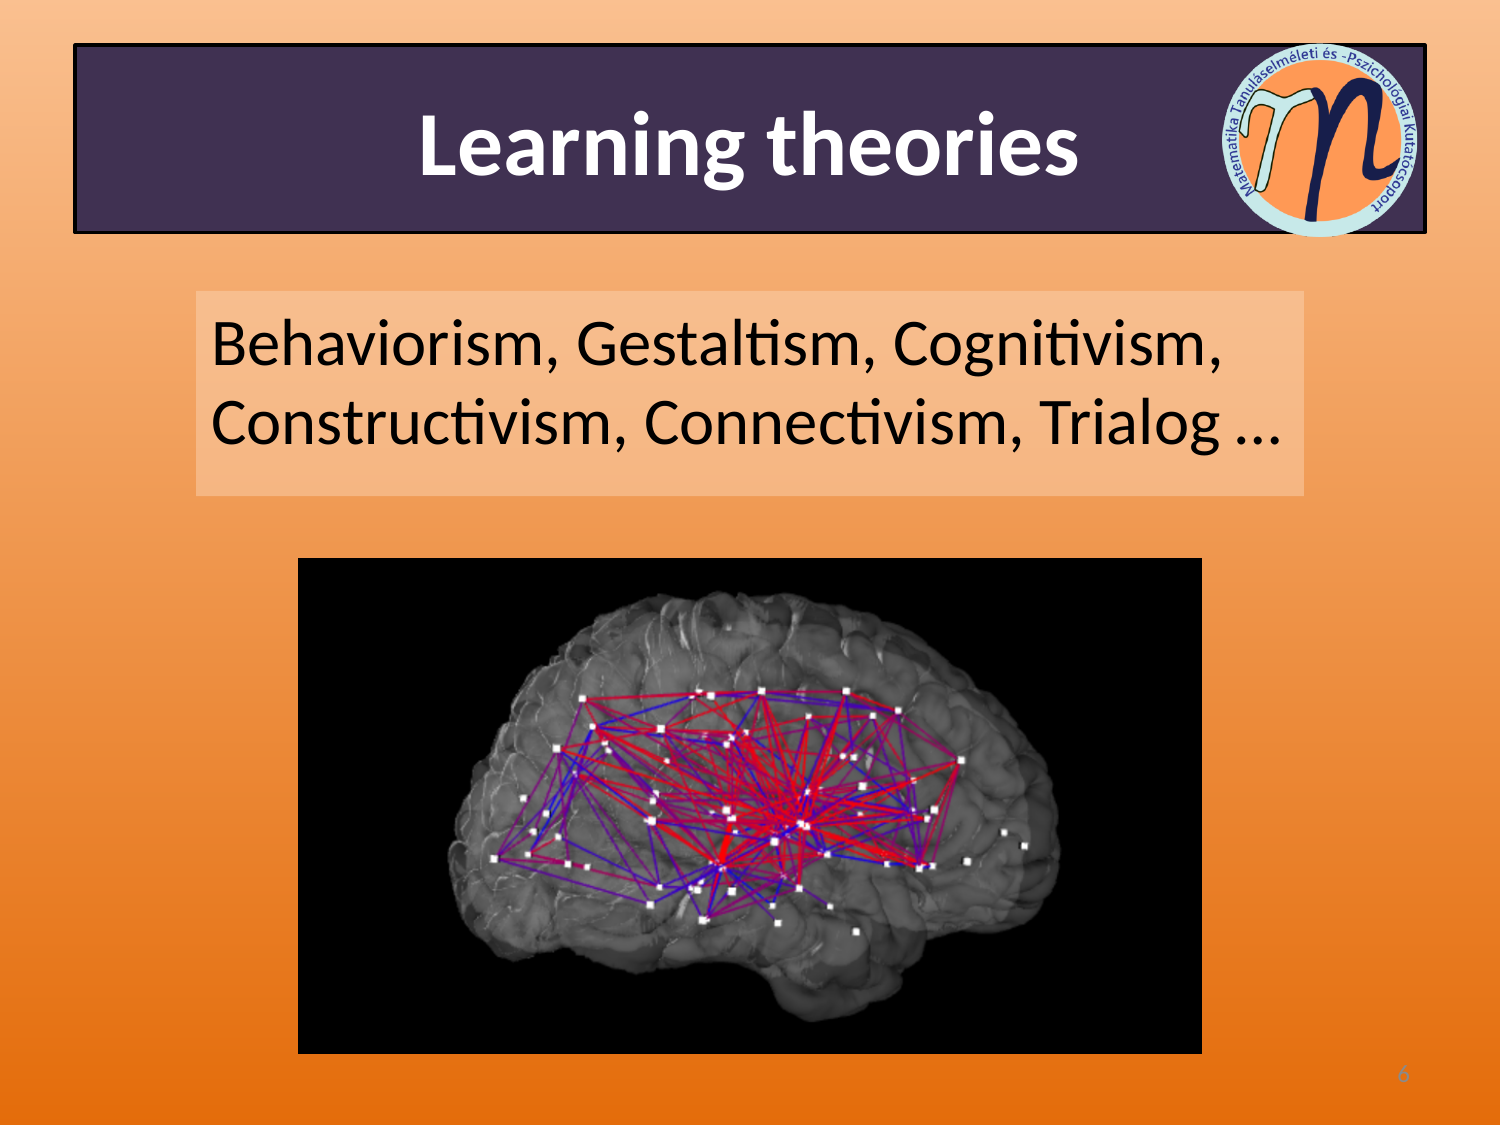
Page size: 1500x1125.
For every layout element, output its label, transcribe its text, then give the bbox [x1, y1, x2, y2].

slide_number 6 [1074, 1042, 1425, 1103]
picture [297, 558, 1202, 1054]
picture [1222, 40, 1422, 238]
title Learning theories [73, 43, 1218, 234]
list Behaviorism, Gestaltism, Cognitivism, Constructivism, Connectivism, Trialog … [196, 290, 1304, 497]
